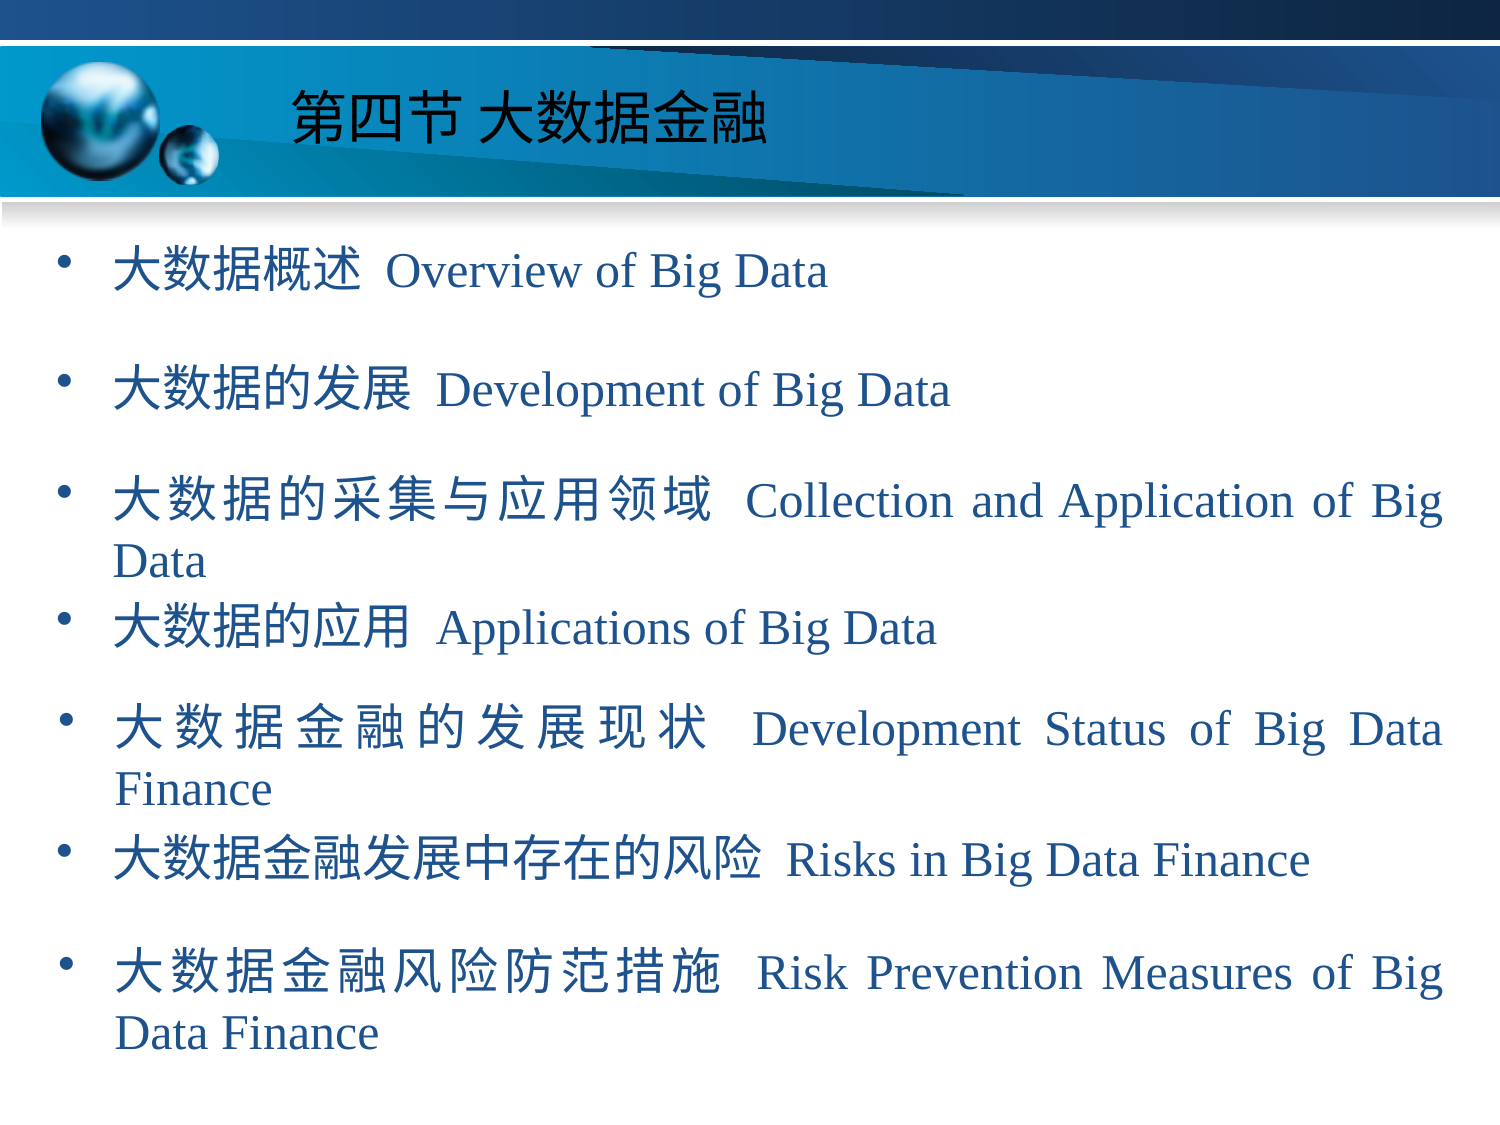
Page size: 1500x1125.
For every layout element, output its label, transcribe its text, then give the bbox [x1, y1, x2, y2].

picture [42, 63, 159, 180]
text_box 大数据的采集与应用领域 Collection and Application of Big Data [41, 460, 1459, 596]
text_box 大数据的应用 Applications of Big Data [41, 587, 1080, 662]
text_box 大数据的发展 Development of Big Data [41, 348, 1080, 424]
text_box 大数据金融的发展现状 Development Status of Big Data Finance [43, 688, 1459, 824]
title 第四节 大数据金融 [274, 44, 1363, 188]
picture [160, 126, 218, 184]
text_box 大数据概述 Overview of Big Data [41, 230, 1080, 306]
text_box 大数据金融风险防范措施 Risk Prevention Measures of Big Data Finance [43, 931, 1459, 1067]
text_box 大数据金融发展中存在的风险 Risks in Big Data Finance [41, 818, 1457, 894]
